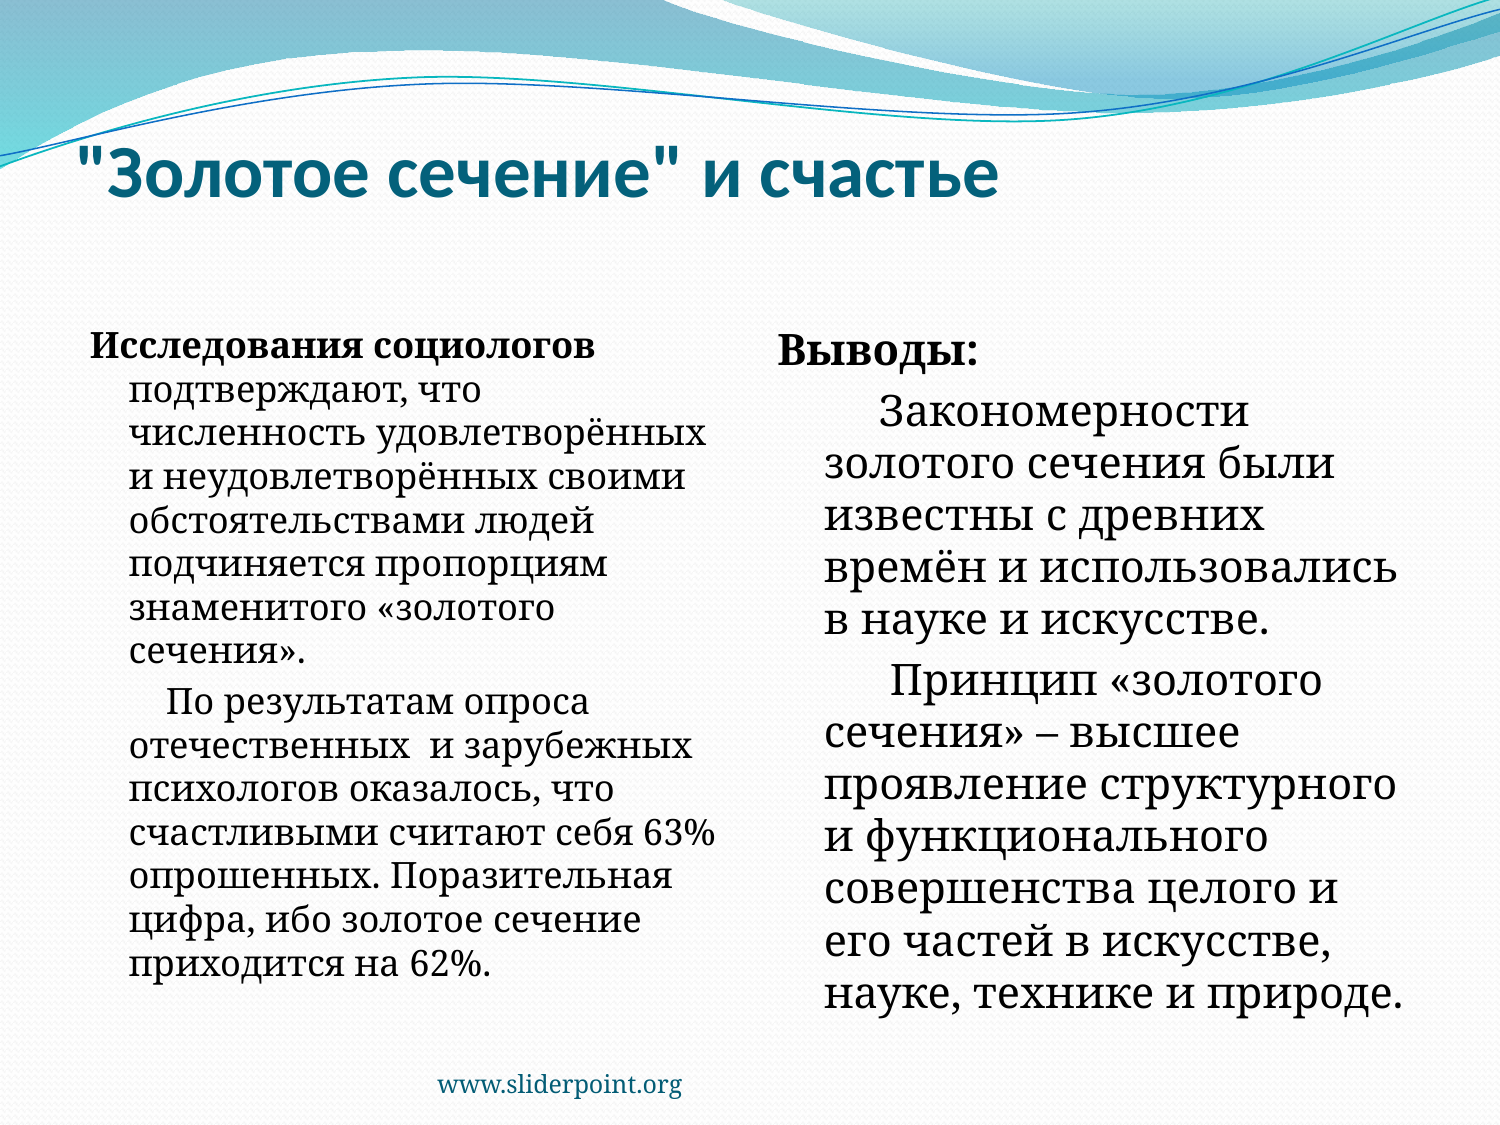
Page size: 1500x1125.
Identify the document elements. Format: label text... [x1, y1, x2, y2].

footer www.sliderpoint.org [437, 1042, 988, 1103]
list Выводы: Закономерности золотого сечения были известны с древних времён и использовались в науке и искусстве. Принцип «золотого сечения» – высшее проявление структурного и функционального совершенства целого и его частей в искусстве, науке, технике и природе. [762, 314, 1425, 1043]
title "Золотое сечение" и счастье [75, 115, 1425, 303]
list Исследования социологов подтверждают, что численность удовлетворённых и неудовлетворённых своими обстоятельствами людей подчиняется пропорциям знаменитого «золотого сечения». По результатам опроса отечественных и зарубежных психологов оказалось, что счастливыми считают себя 63% опрошенных. Поразительная цифра, ибо золотое сечение приходится на 62%. [75, 314, 738, 1043]
